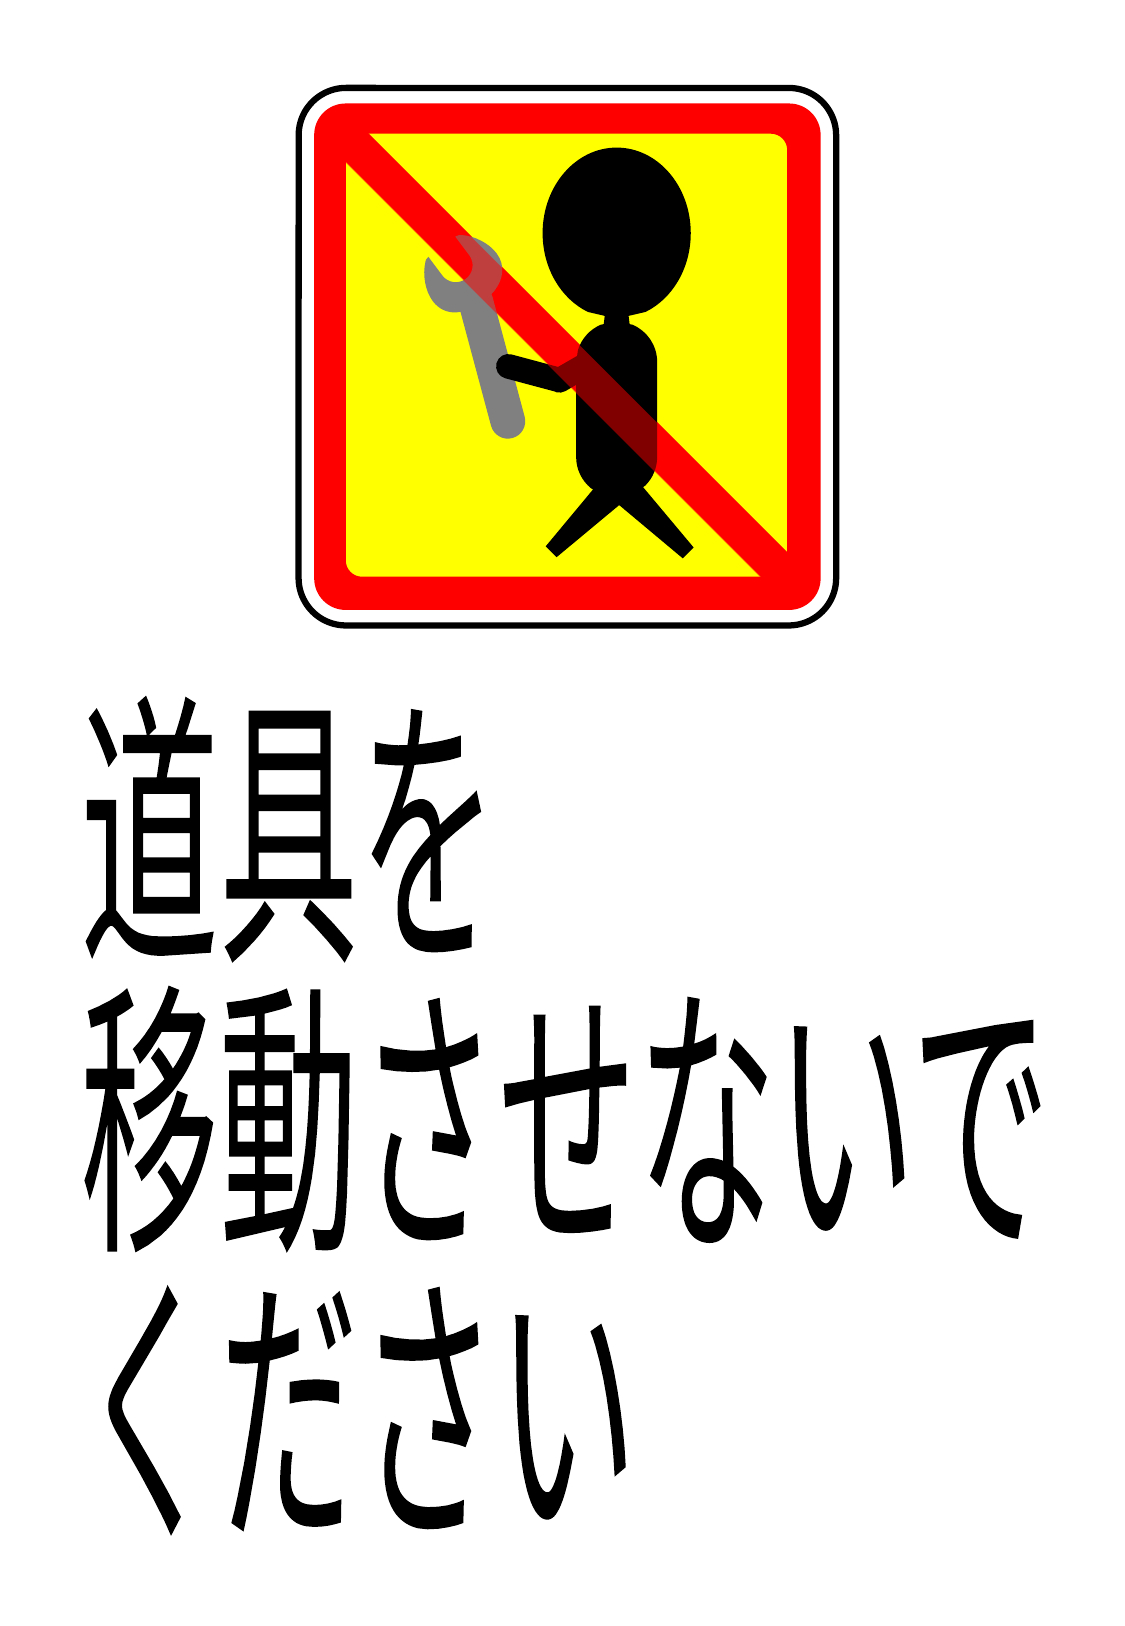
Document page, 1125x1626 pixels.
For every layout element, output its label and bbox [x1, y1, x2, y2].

text_box [298, 87, 837, 626]
